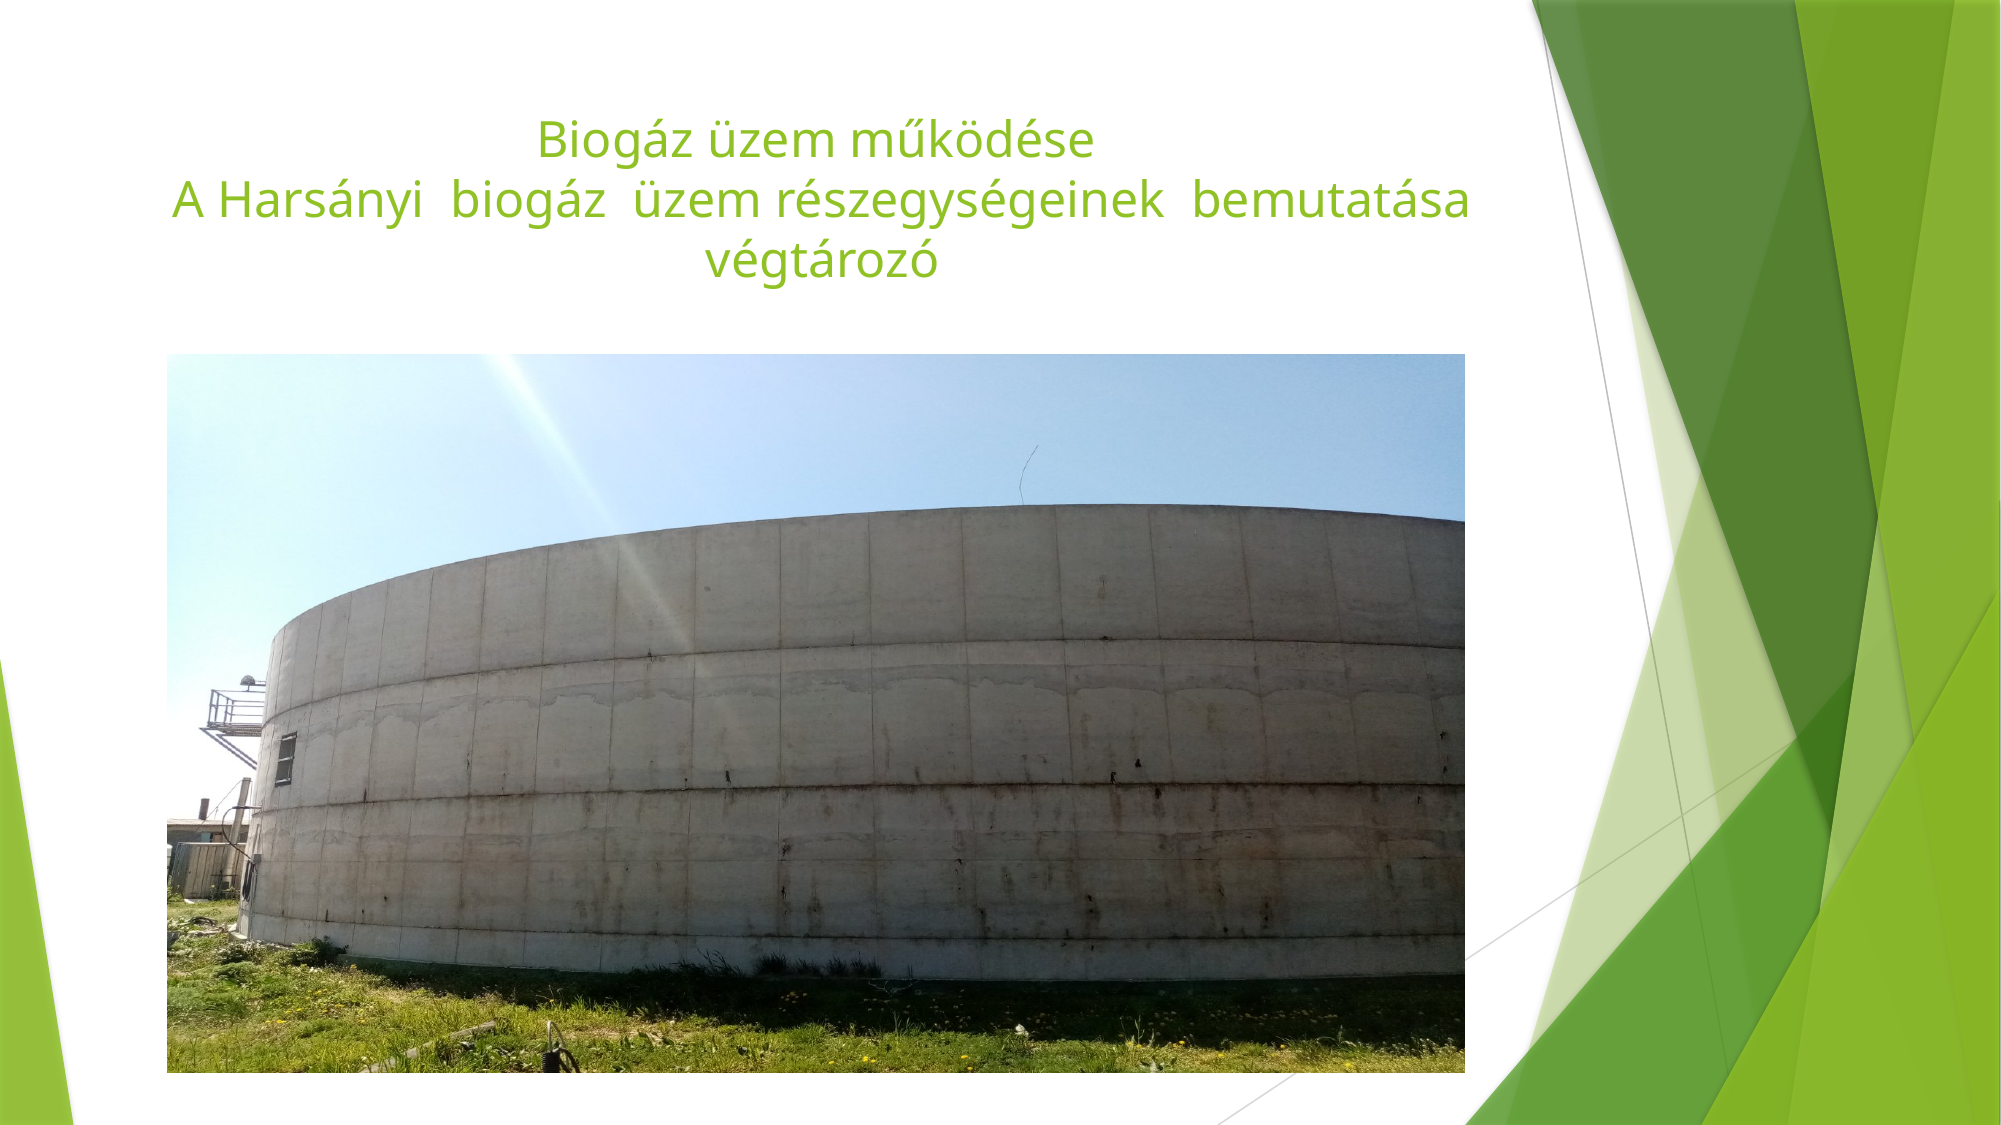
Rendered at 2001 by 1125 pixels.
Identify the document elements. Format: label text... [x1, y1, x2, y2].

title Biogáz üzem működése A Harsányi biogáz üzem részegységeinek bemutatása végtározó [111, 99, 1522, 317]
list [167, 353, 1465, 1073]
